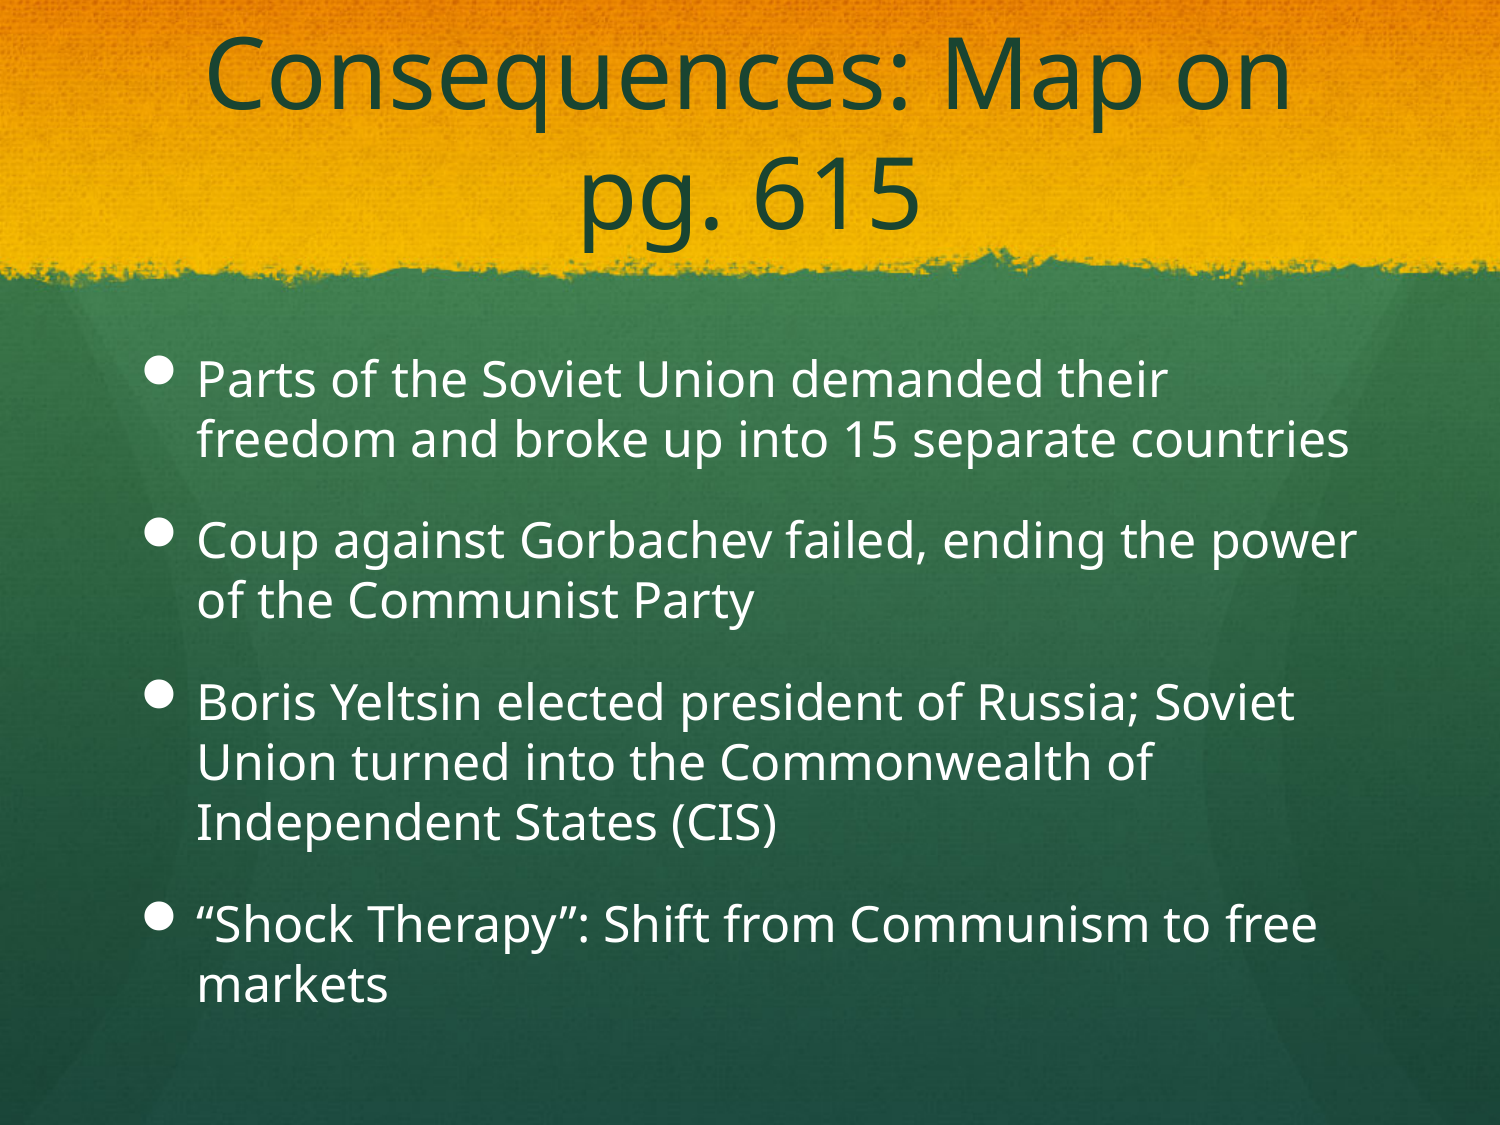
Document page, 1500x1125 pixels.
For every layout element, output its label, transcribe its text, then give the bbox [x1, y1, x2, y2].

picture [0, 0, 1500, 1125]
title Consequences: Map on pg. 615 [125, 13, 1375, 246]
list Parts of the Soviet Union demanded their freedom and broke up into 15 separate countries Coup against Gorbachev failed, ending the power of the Communist Party Boris Yeltsin elected president of Russia; Soviet Union turned into the Commonwealth of Independent States (CIS) “Shock Therapy”: Shift from Communism to free markets [125, 339, 1375, 1026]
